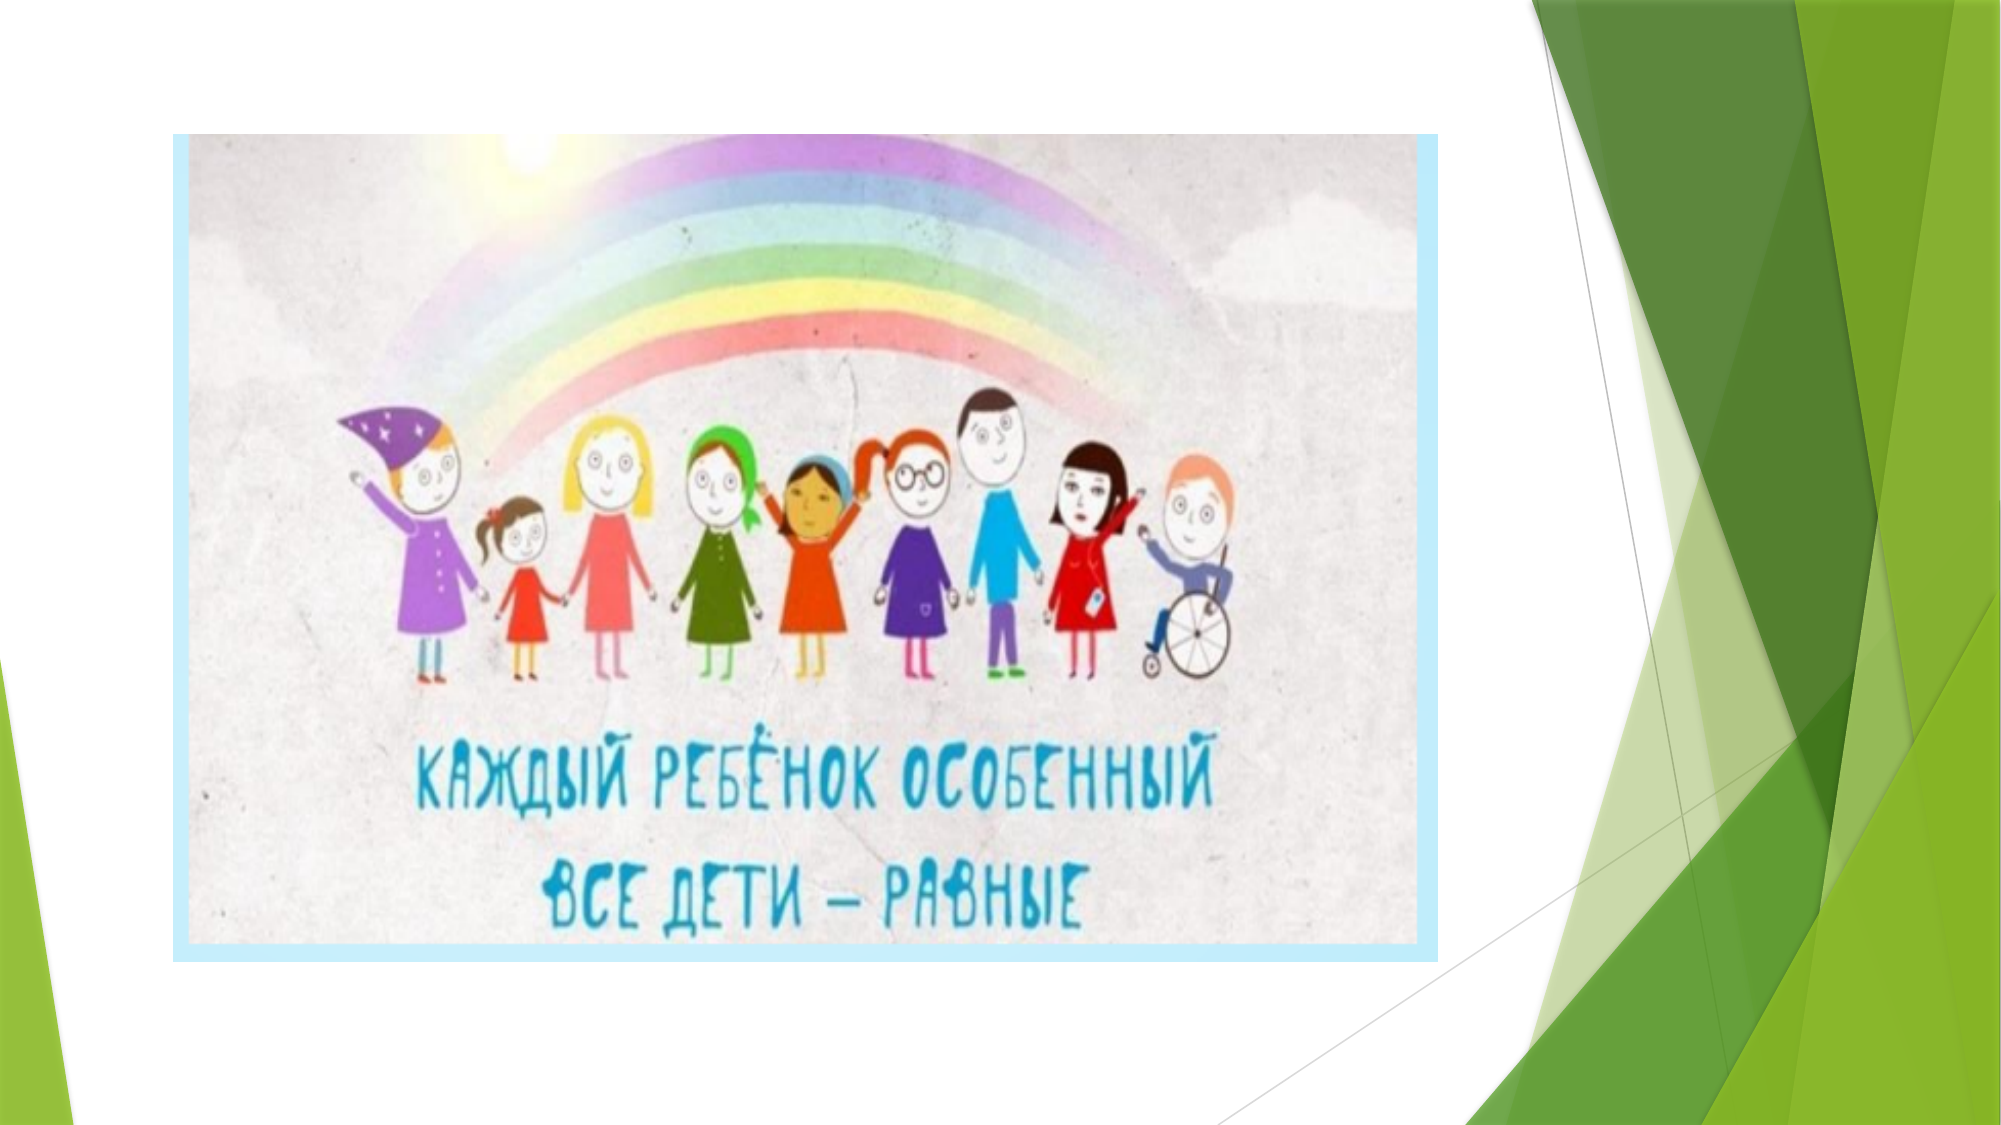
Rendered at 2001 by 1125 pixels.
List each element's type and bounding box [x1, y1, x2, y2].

picture [172, 134, 1438, 963]
